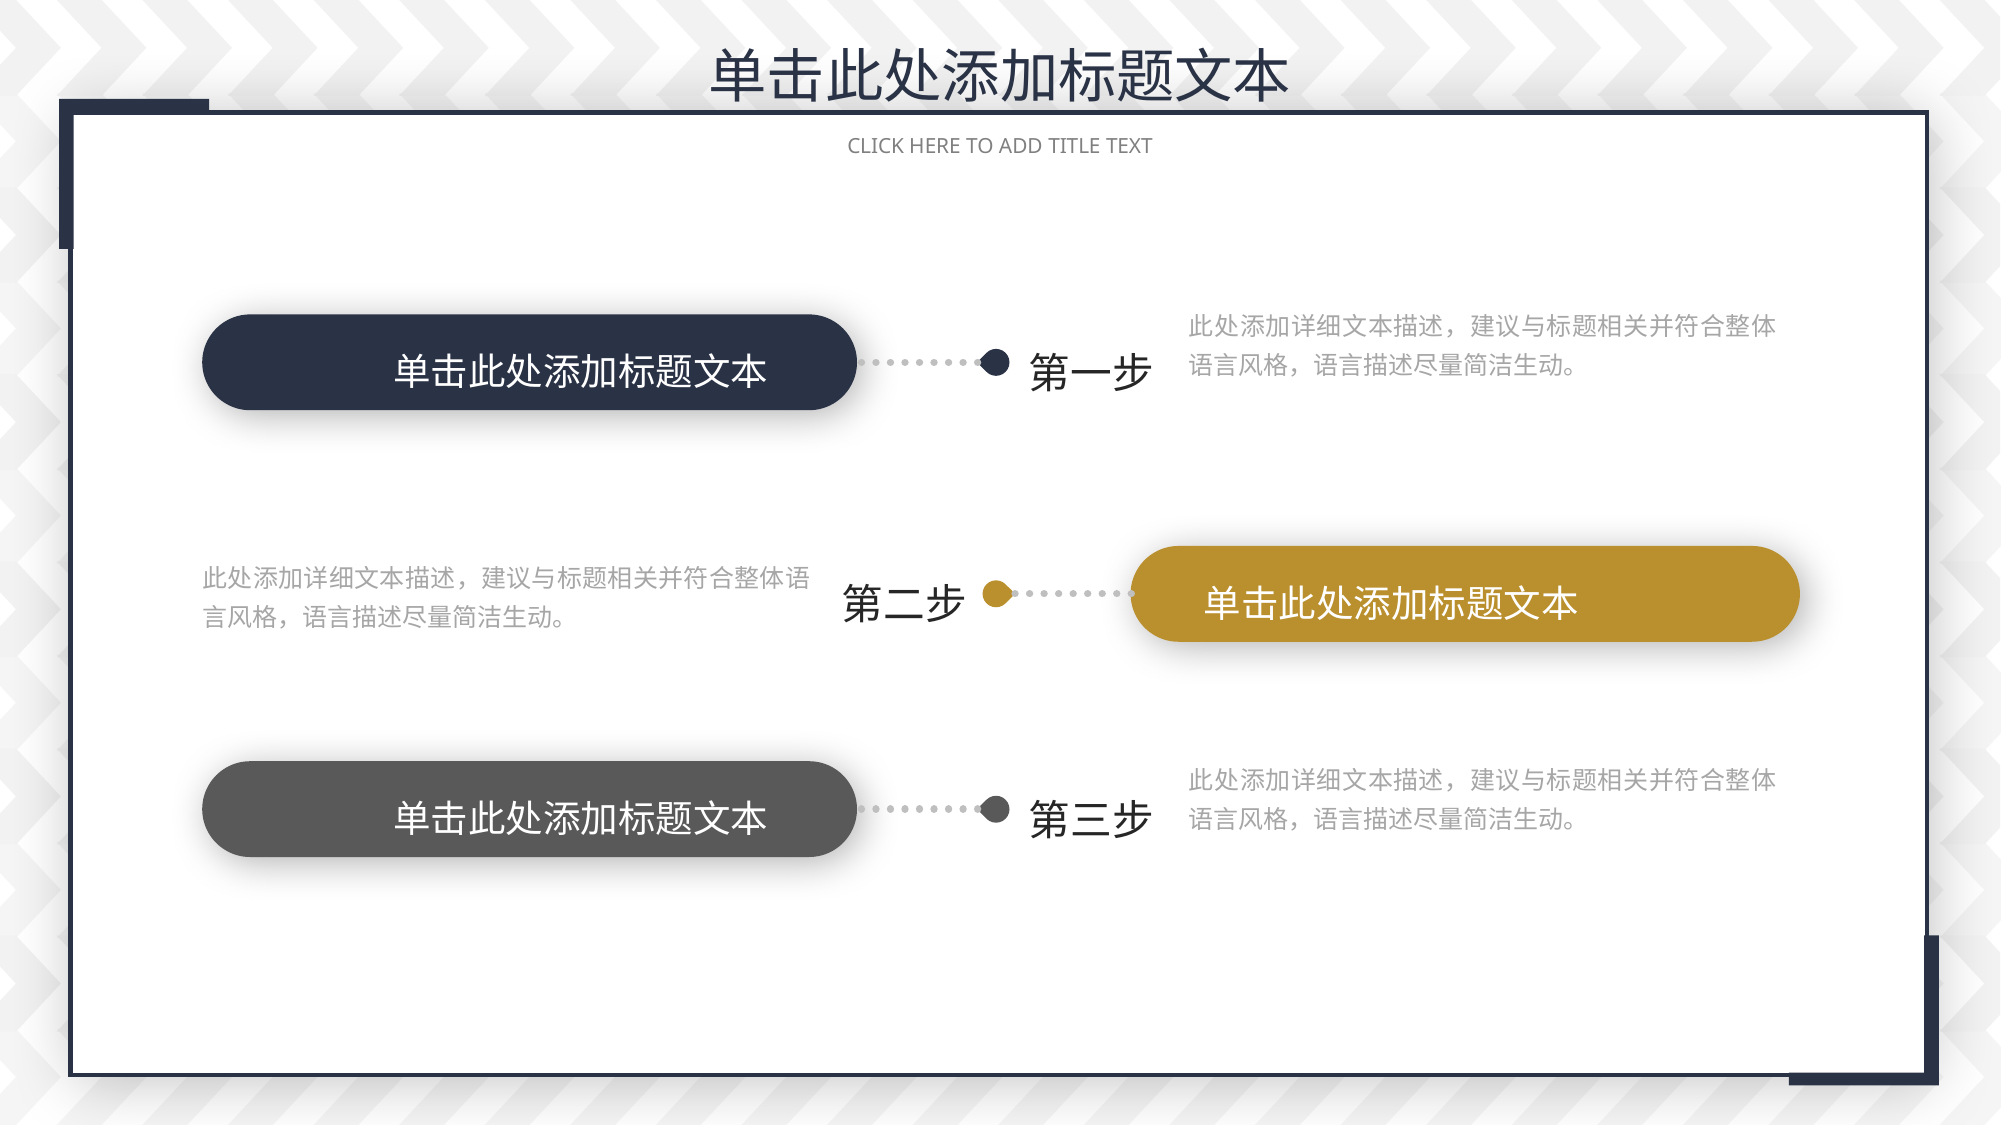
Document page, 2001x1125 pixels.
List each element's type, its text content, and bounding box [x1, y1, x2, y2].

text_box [609, 18, 1391, 163]
text_box 此处添加详细文本描述，建议与标题相关并符合整体语言风格，语言描述尽量简洁生动。 [202, 553, 811, 665]
text_box [216, 760, 858, 859]
text_box [216, 313, 858, 412]
text_box 第一步 [1014, 324, 1189, 405]
text_box 此处添加详细文本描述，建议与标题相关并符合整体语言风格，语言描述尽量简洁生动。 [1189, 755, 1778, 867]
text_box [978, 347, 1011, 377]
text_box 第二步 [811, 555, 982, 636]
text_box 此处添加详细文本描述，建议与标题相关并符合整体语言风格，语言描述尽量简洁生动。 [1189, 301, 1778, 413]
text_box 单击此处添加标题文本 [78, 327, 784, 401]
text_box 第三步 [1014, 771, 1189, 852]
text_box 单击此处添加标题文本 [78, 774, 784, 848]
text_box 单击此处添加标题文本 [1188, 559, 1594, 633]
text_box [979, 794, 1011, 824]
text_box [1129, 544, 1801, 643]
text_box [982, 579, 1014, 609]
